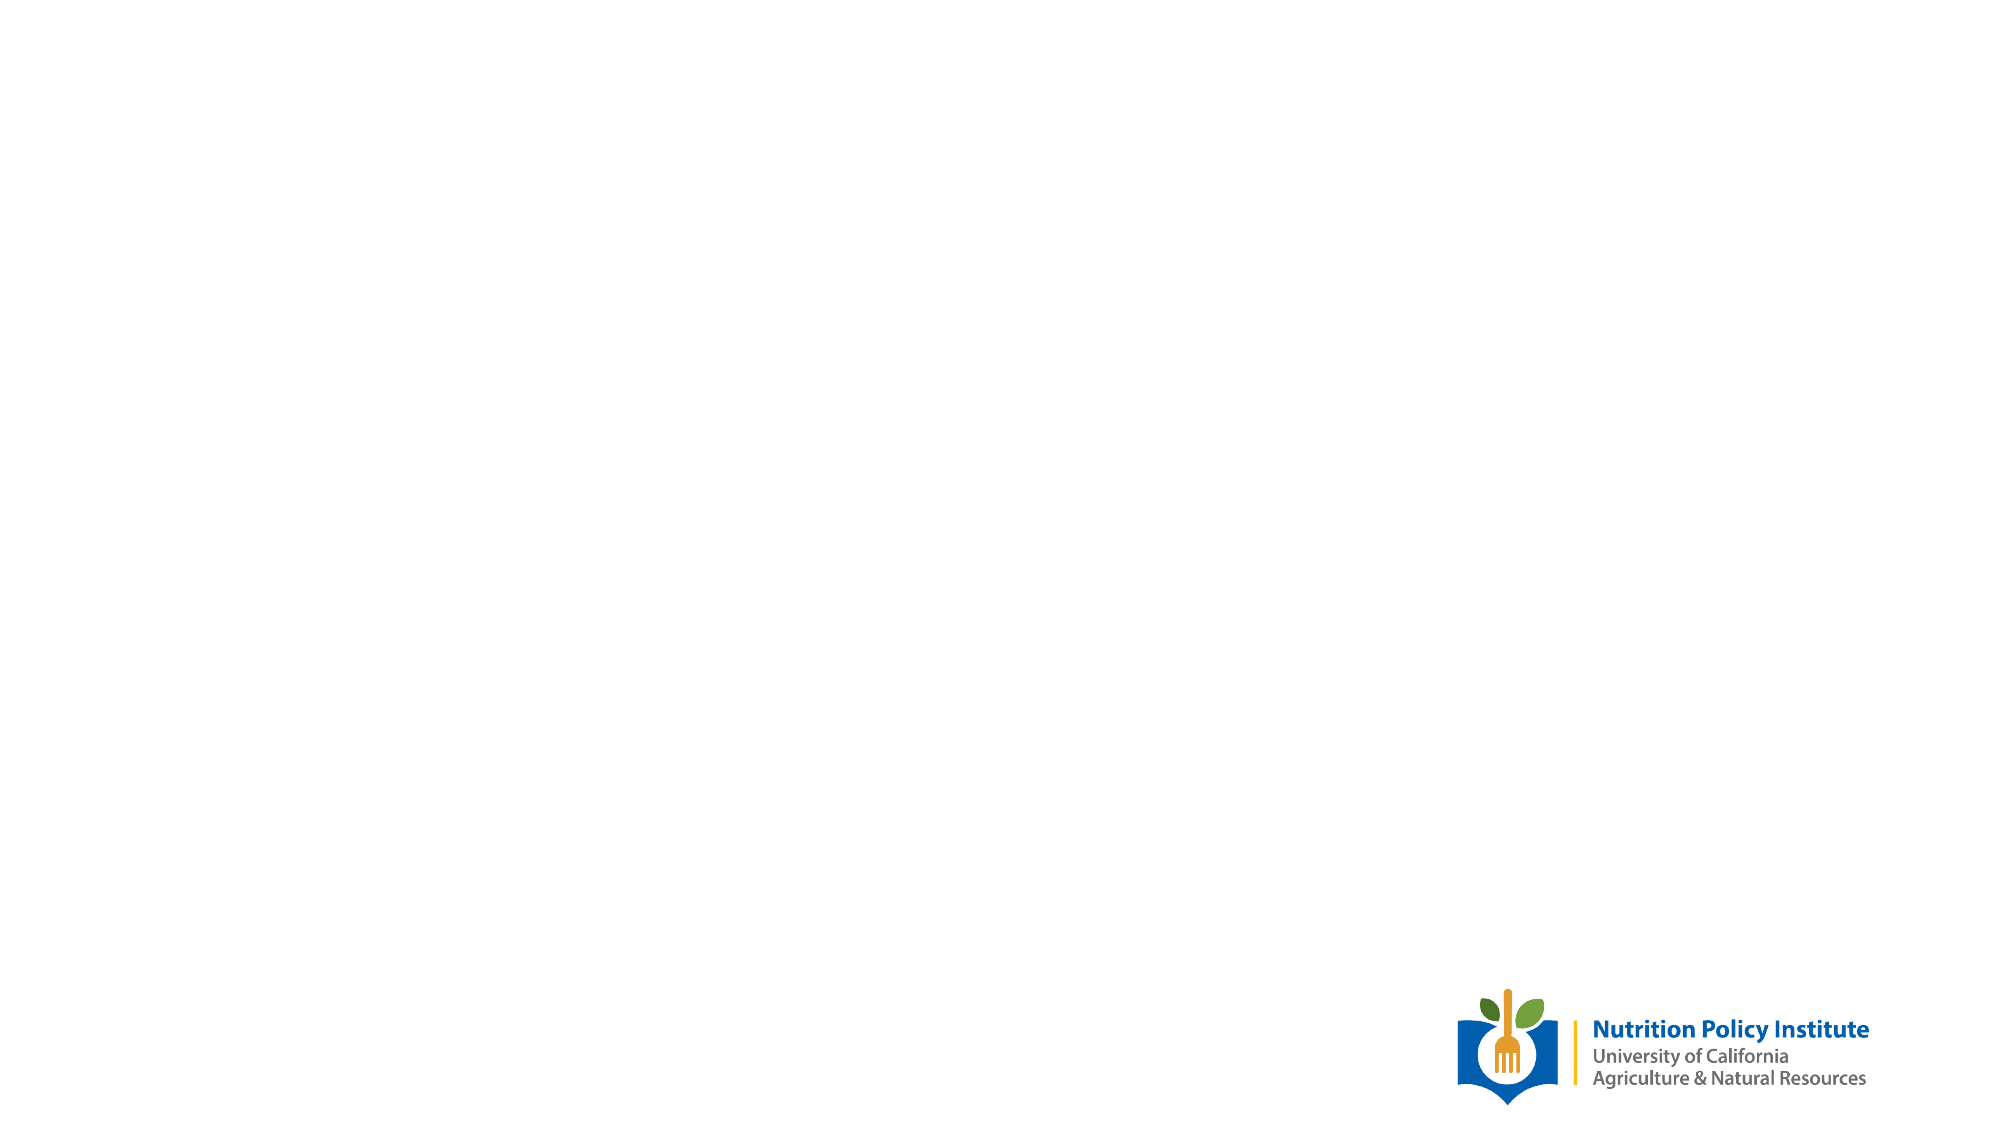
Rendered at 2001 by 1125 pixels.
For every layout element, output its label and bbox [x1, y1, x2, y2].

picture [1127, 32, 1969, 1108]
